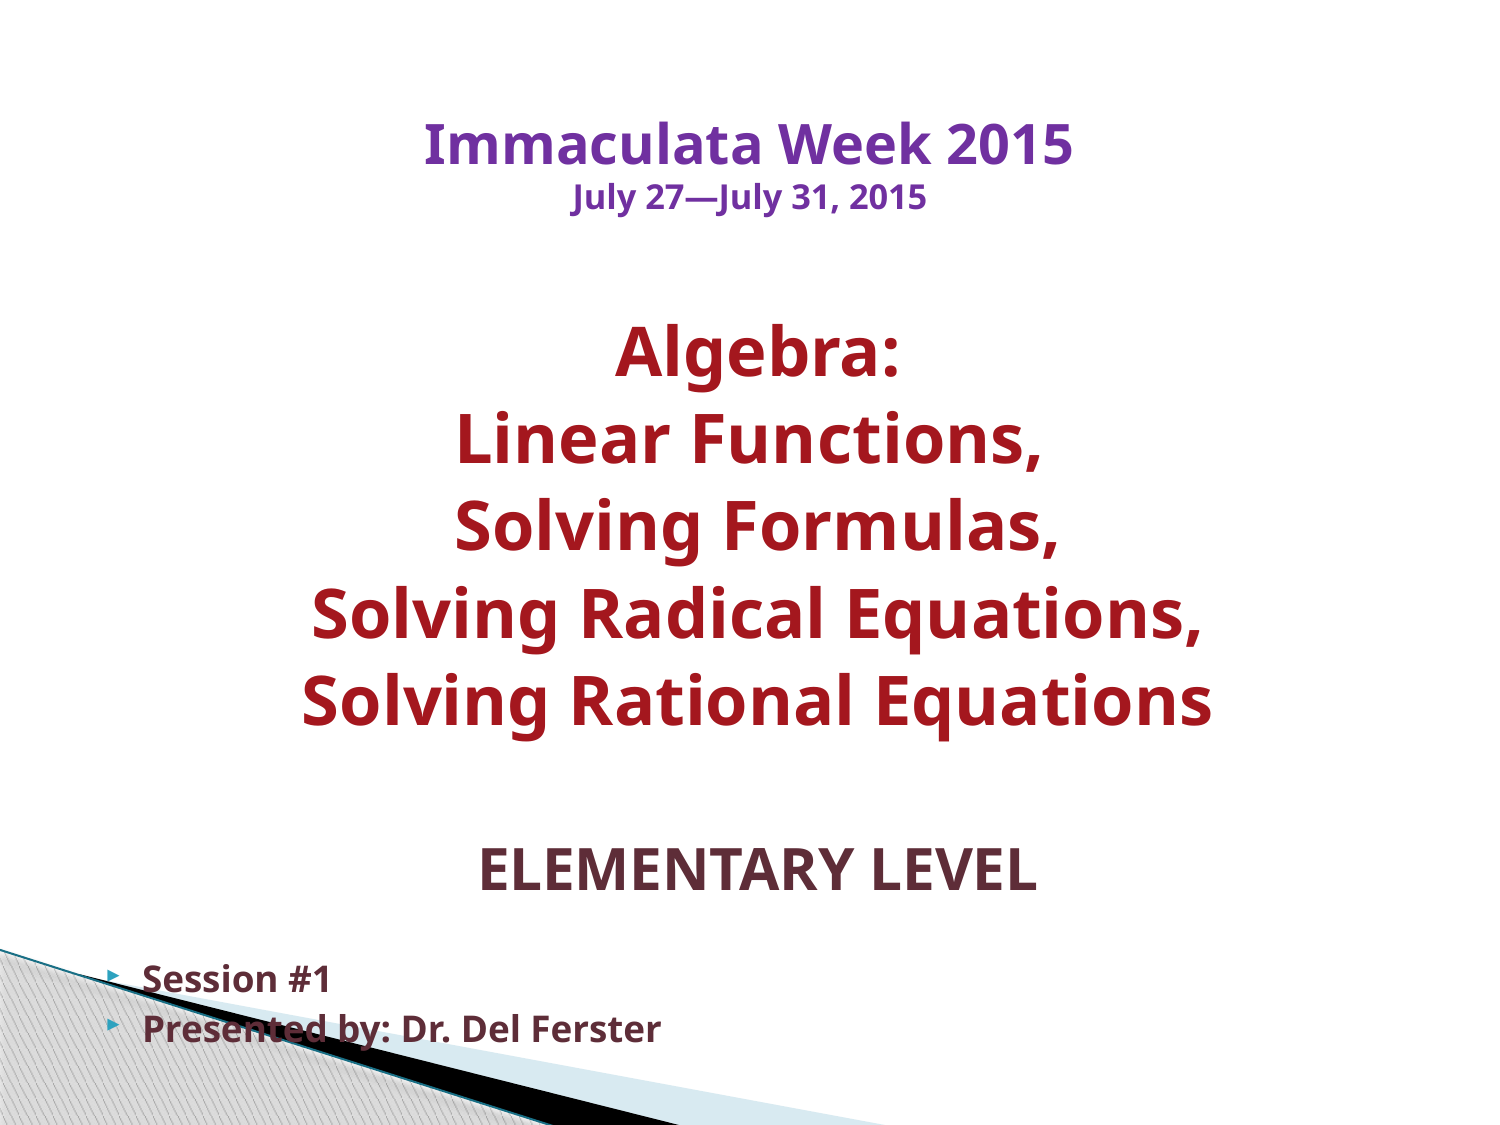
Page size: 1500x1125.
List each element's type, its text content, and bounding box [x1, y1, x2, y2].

title Immaculata Week 2015 July 27—July 31, 2015 [75, 37, 1425, 225]
list Algebra: Linear Functions, Solving Formulas, Solving Radical Equations, Solving Rational Equations ELEMENTARY LEVEL Session #1 Presented by: Dr. Del Ferster [75, 299, 1425, 1063]
